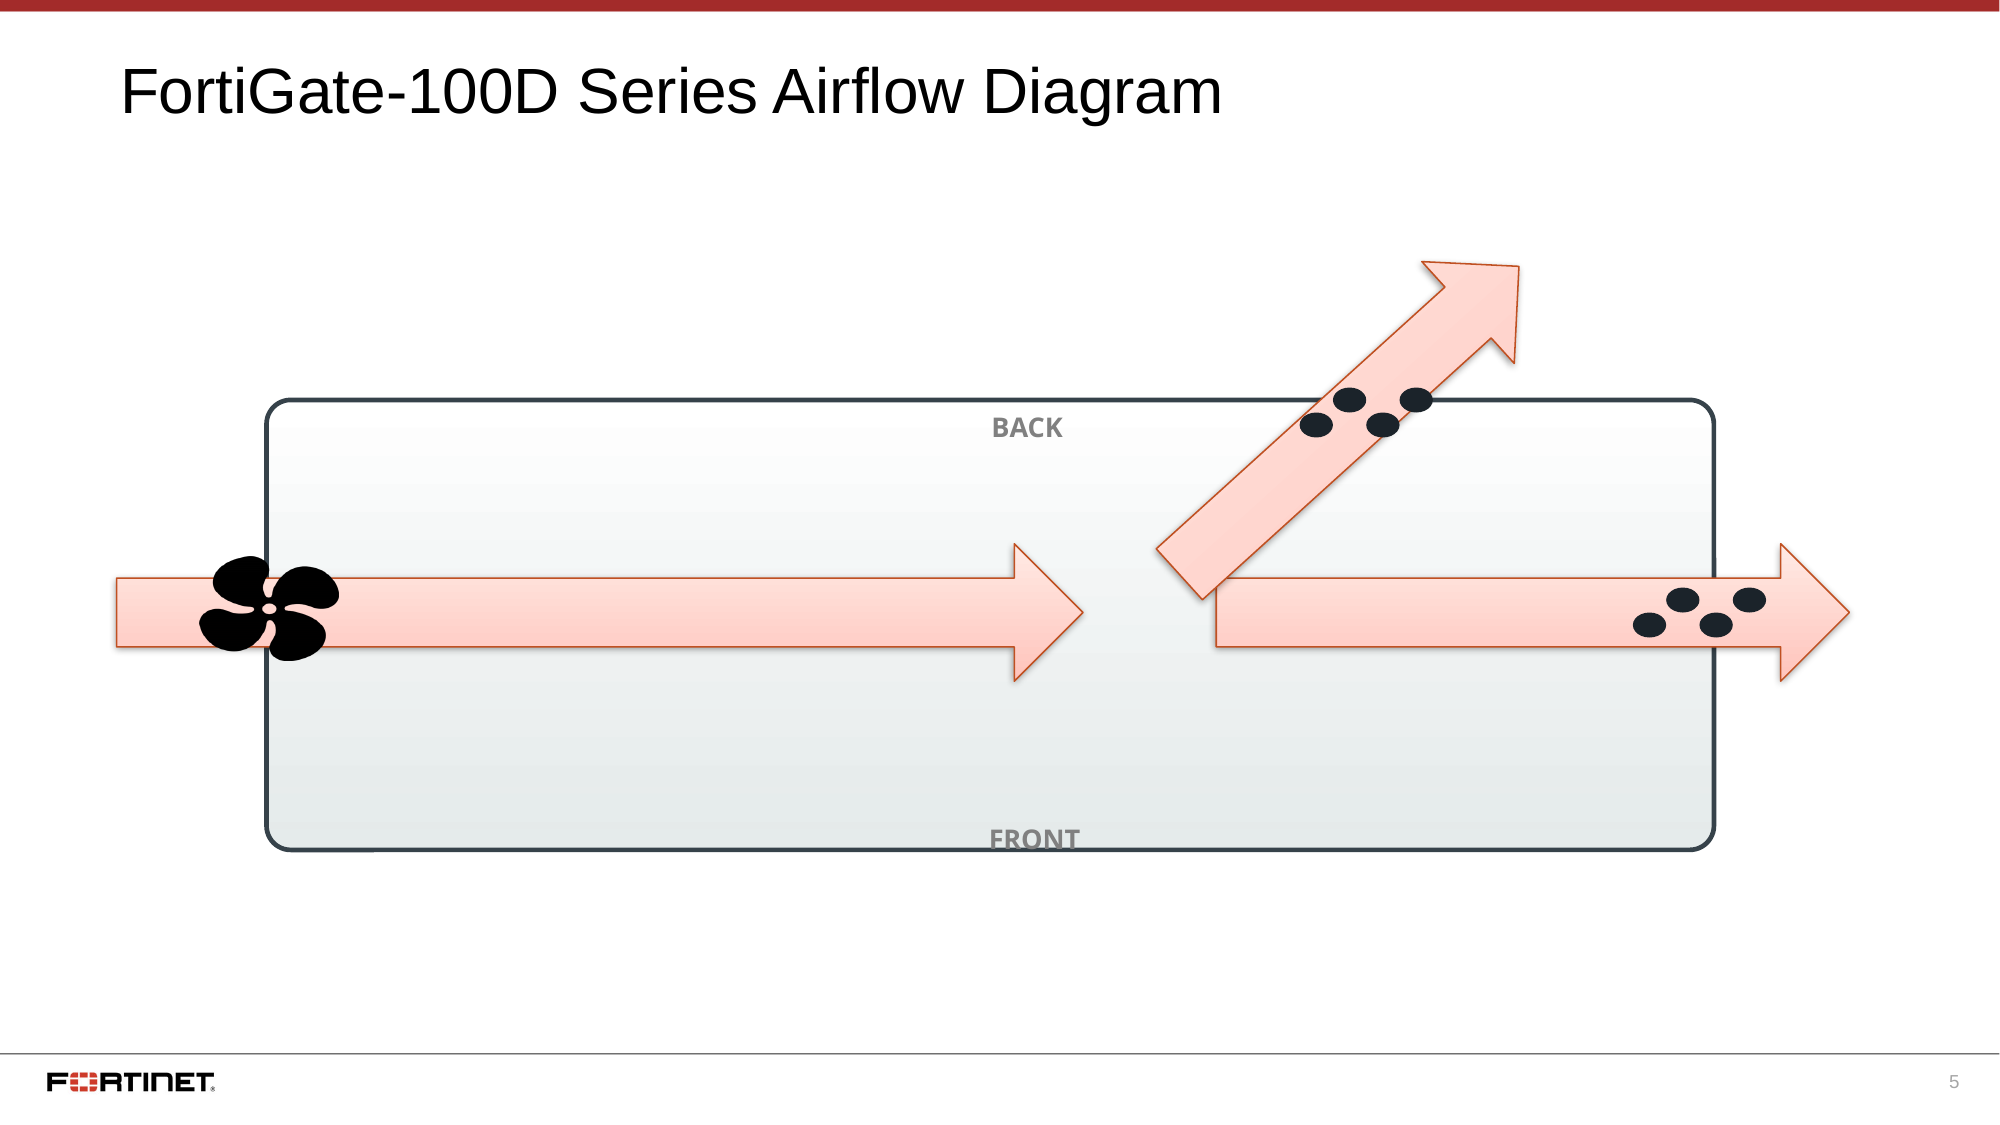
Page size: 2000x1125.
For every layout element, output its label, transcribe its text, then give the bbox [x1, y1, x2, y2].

text_box [115, 577, 194, 648]
text_box [1381, 260, 1520, 422]
text_box FRONT [968, 812, 1101, 865]
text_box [1341, 345, 1392, 480]
text_box BACK [971, 399, 1084, 453]
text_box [1674, 545, 1725, 680]
text_box [1155, 385, 1335, 601]
text_box [266, 399, 1714, 850]
title FortiGate-100D Series Airflow Diagram [99, 45, 1900, 138]
text_box [1215, 577, 1669, 648]
text_box [344, 543, 1084, 682]
picture [0, 0, 2000, 1125]
text_box [1730, 543, 1850, 682]
